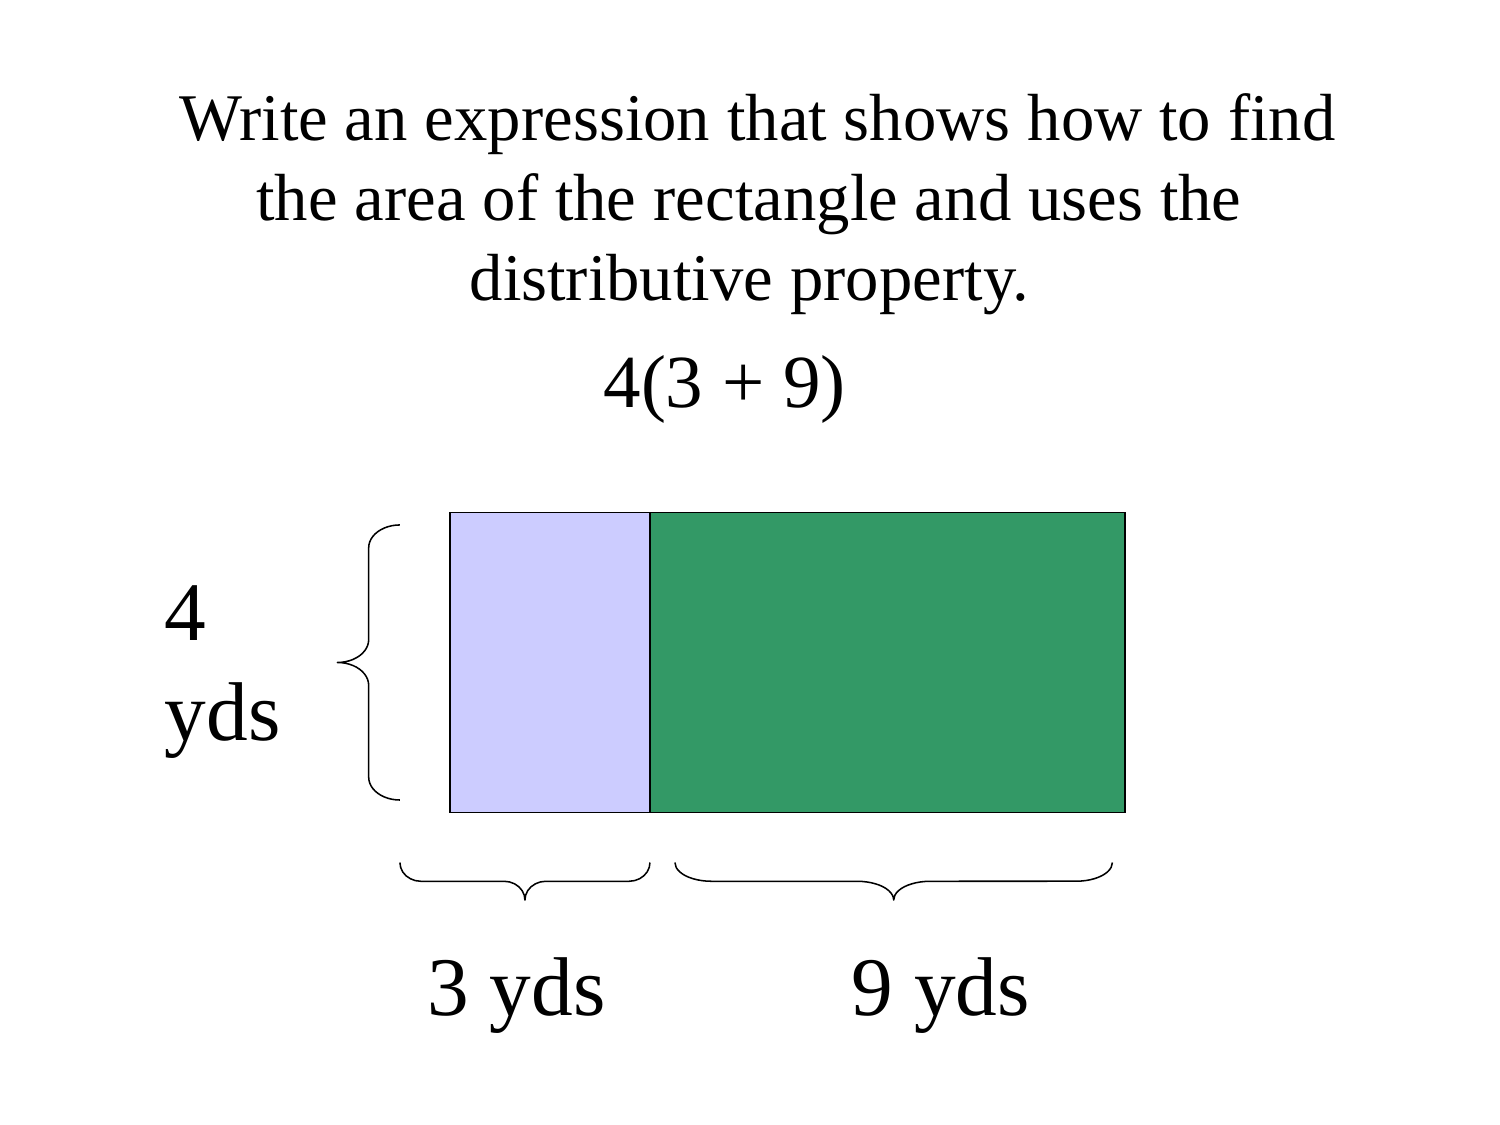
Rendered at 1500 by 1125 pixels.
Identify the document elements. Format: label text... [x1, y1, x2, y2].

text_box [450, 512, 650, 813]
text_box [399, 862, 650, 901]
text_box [674, 862, 1113, 901]
text_box 9 yds [774, 924, 1238, 1040]
text_box Write an expression that shows how to find the area of the rectangle and uses the distributive property. [112, 99, 1388, 288]
text_box [337, 524, 400, 801]
text_box 4(3 + 9) [588, 324, 861, 430]
text_box 4 yds [150, 549, 338, 765]
text_box [650, 512, 1125, 813]
text_box 3 yds [412, 924, 663, 1040]
